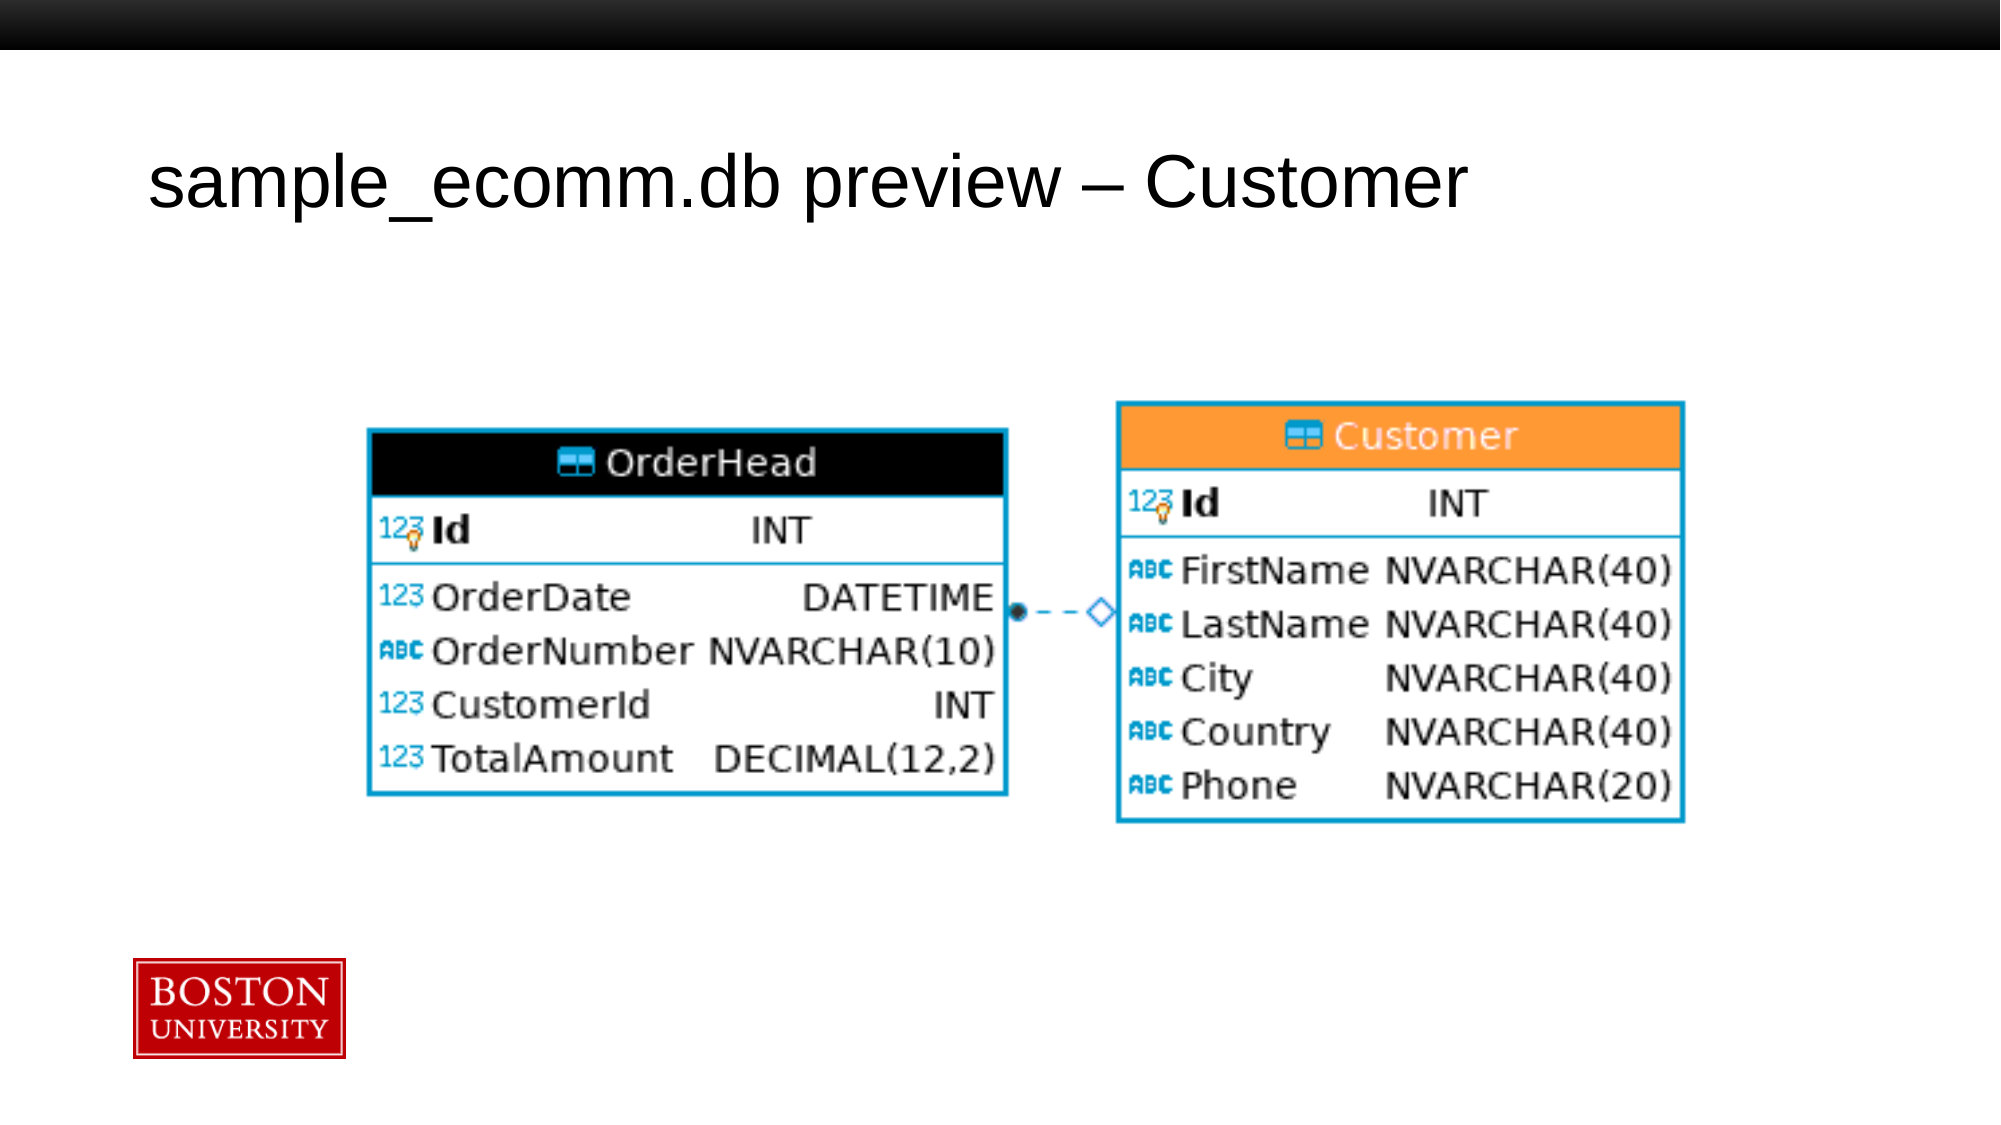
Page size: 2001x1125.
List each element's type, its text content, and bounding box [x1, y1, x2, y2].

picture [286, 321, 1714, 851]
picture [133, 958, 346, 1059]
title sample_ecomm.db preview – Customer [133, 125, 1867, 238]
list [133, 299, 1867, 938]
